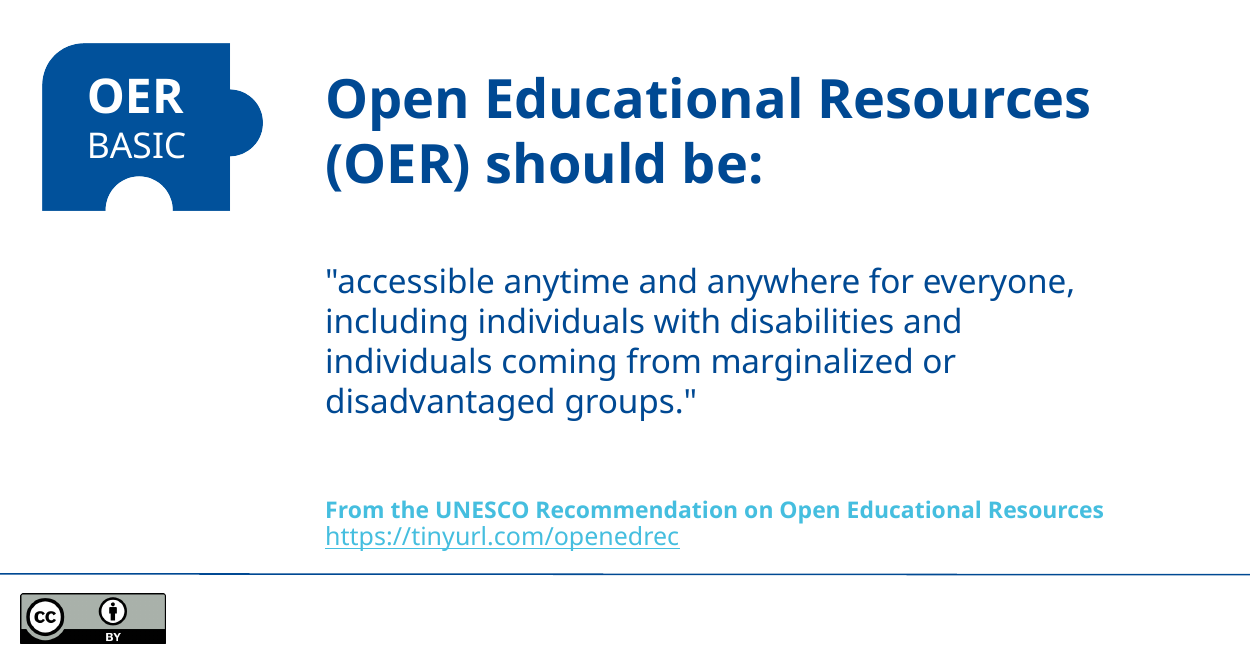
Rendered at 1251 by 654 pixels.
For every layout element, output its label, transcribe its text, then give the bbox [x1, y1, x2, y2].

text_box [0, 582, 1250, 654]
text_box Open Educational Resources (OER) should be: [312, 52, 1158, 207]
picture [20, 592, 166, 645]
text_box "accessible anytime and anywhere for everyone, including individuals with disabilities and individuals coming from marginalized or disadvantaged groups." [312, 247, 1129, 465]
text_box OER BASIC [266, 50, 410, 181]
text_box From the UNESCO Recommendation on Open Educational Resources [312, 482, 1250, 535]
text_box https://tinyurl.com/openedrec [312, 508, 765, 567]
picture [41, 43, 263, 212]
